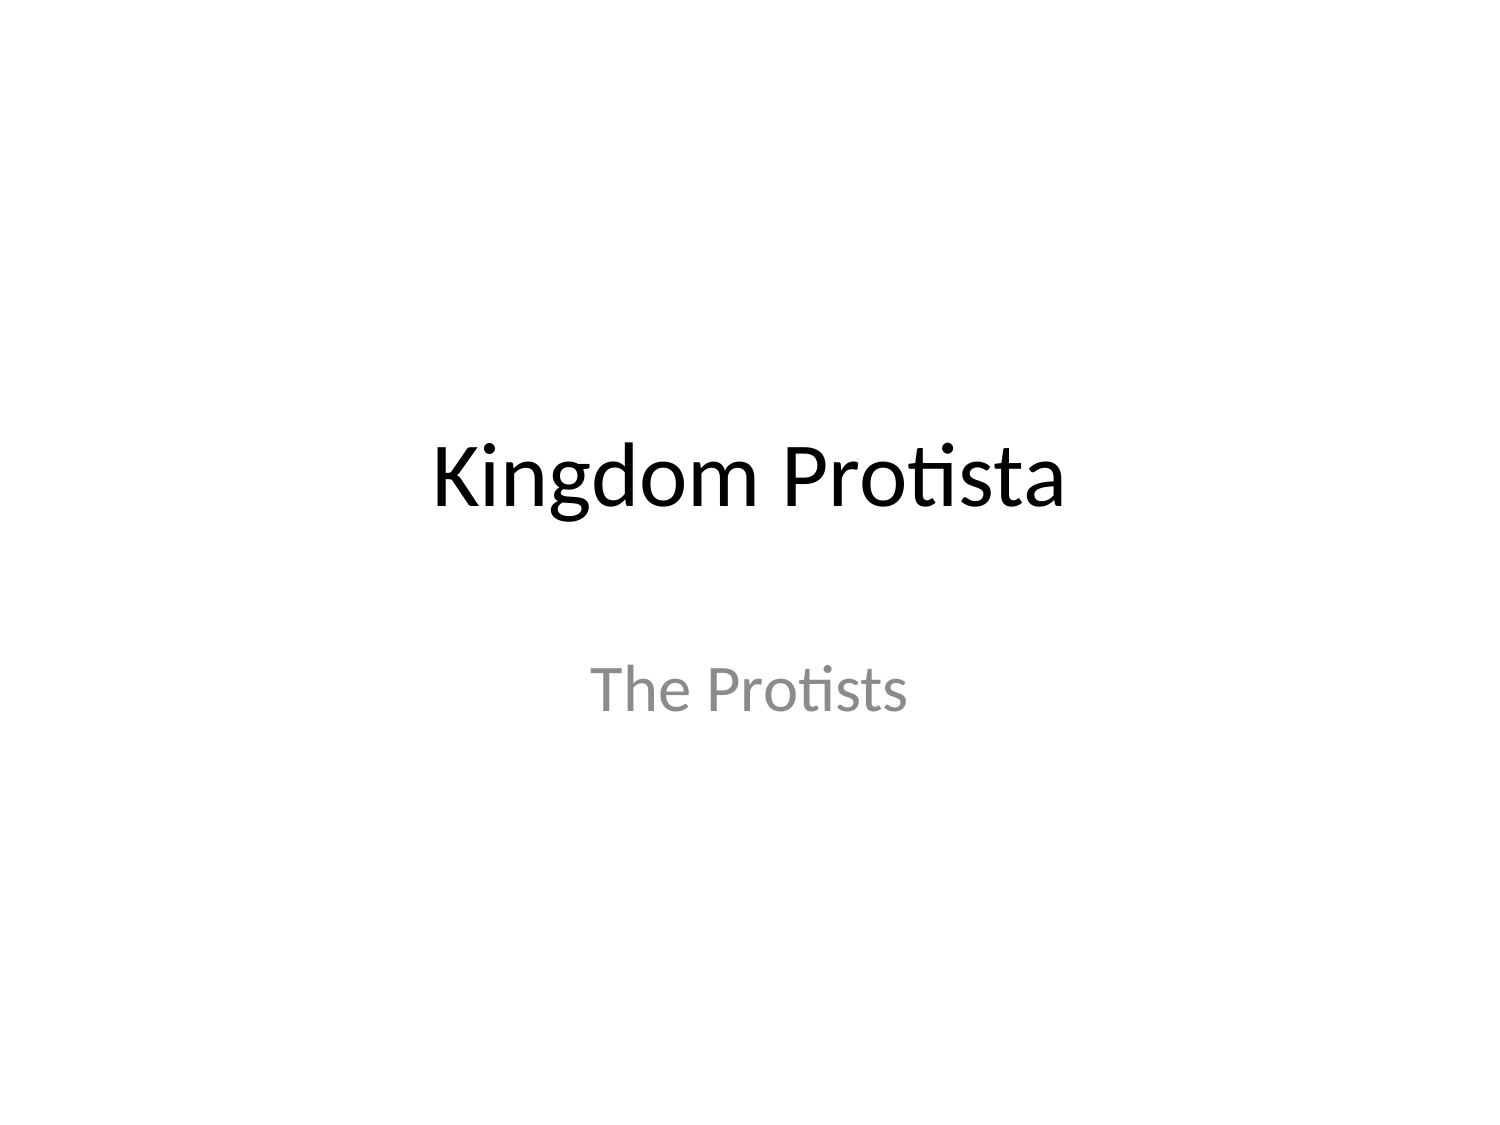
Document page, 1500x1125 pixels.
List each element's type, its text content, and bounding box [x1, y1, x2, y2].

subtitle The Protists [225, 637, 1275, 925]
title Kingdom Protista [112, 349, 1388, 591]
